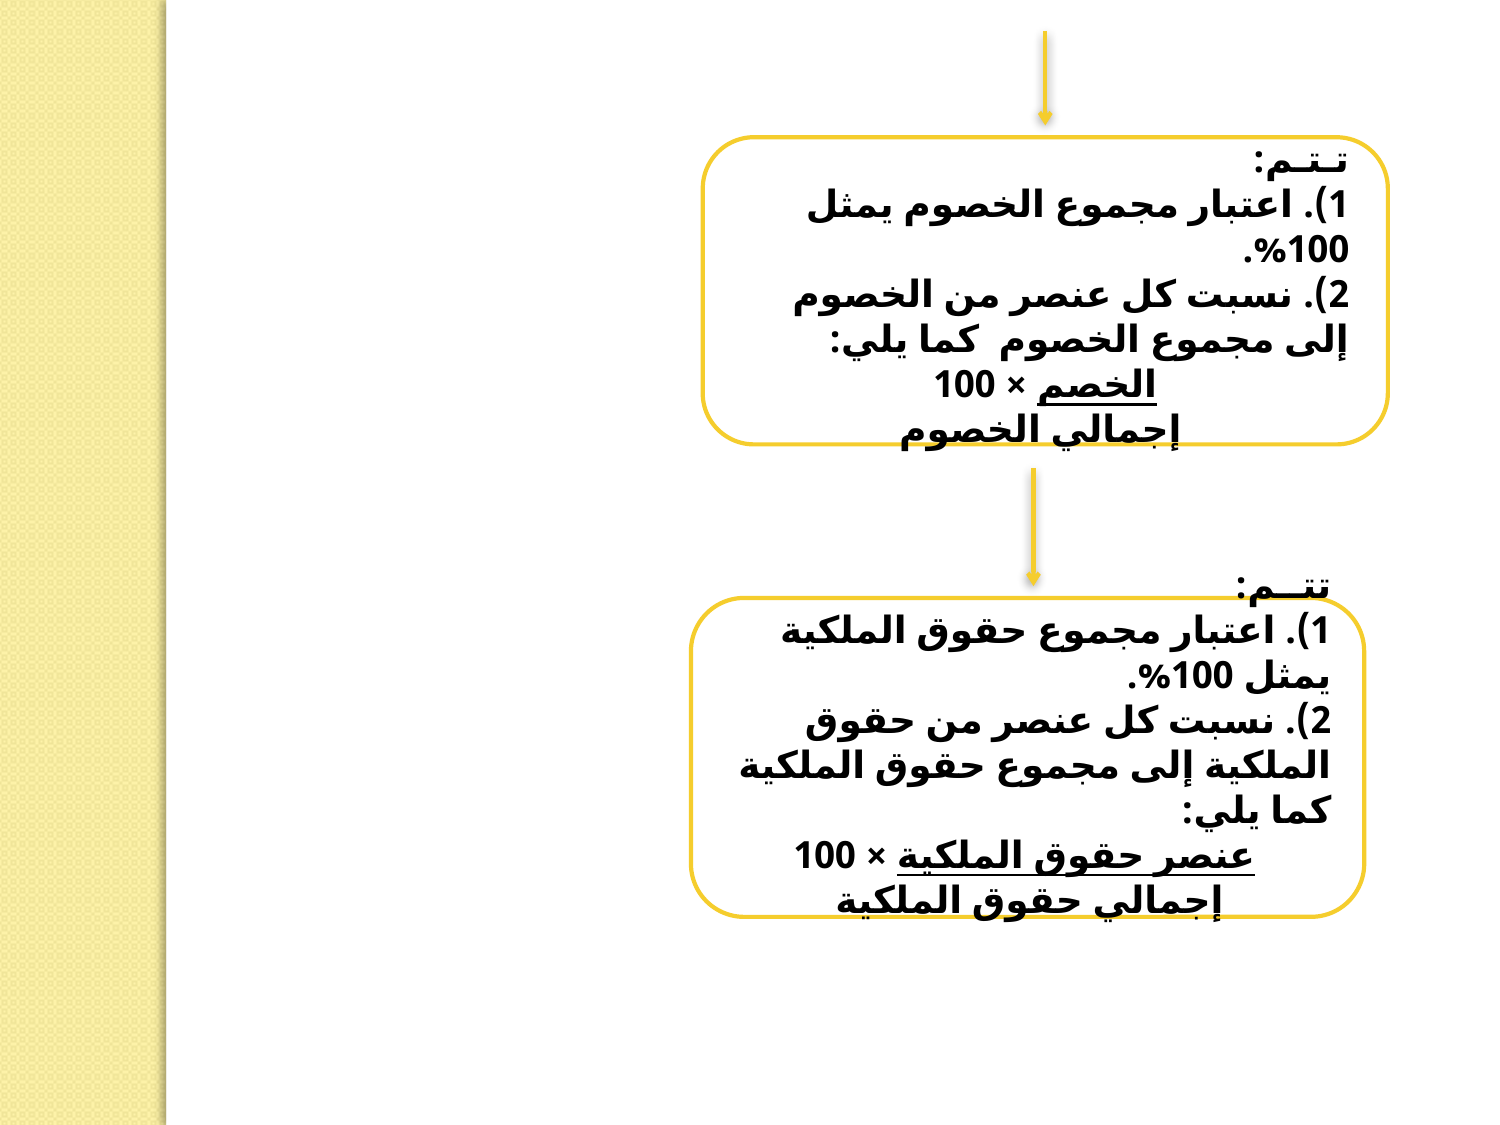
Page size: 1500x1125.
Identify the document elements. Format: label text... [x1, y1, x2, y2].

text_box [700, 143, 726, 439]
text_box [1347, 609, 1367, 906]
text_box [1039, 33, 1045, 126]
text_box تتــم: 1). اعتبار مجموع حقوق الملكية يمثل 100%. 2). نسبت كل عنصر من حقوق الملكية إلى مجموع حقوق الملكية كما يلي: عنصر حقوق الملكية × 100 إجمالي حقوق الملكية [702, 553, 1347, 929]
text_box [688, 615, 702, 900]
text_box [1365, 143, 1390, 439]
text_box تـتـم: 1). اعتبار مجموع الخصوم يمثل 100%. 2). نسبت كل عنصر من الخصوم إلى مجموع الخصوم كما يلي: الخصم × 100 إجمالي الخصوم [726, 127, 1365, 458]
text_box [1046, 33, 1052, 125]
